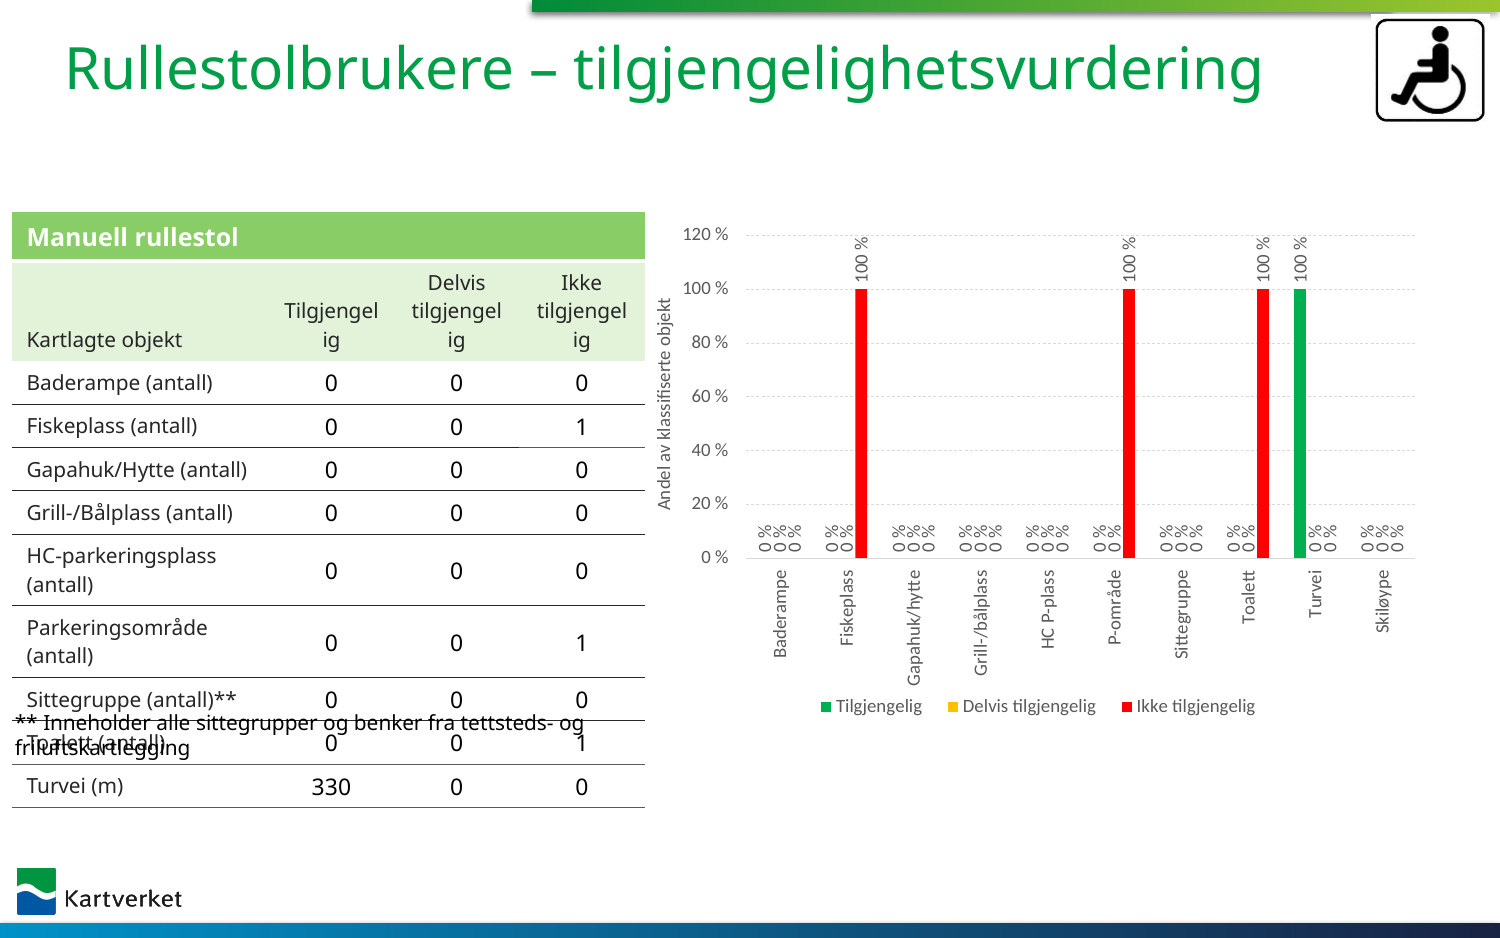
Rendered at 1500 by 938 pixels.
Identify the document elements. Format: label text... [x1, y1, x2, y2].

table_cell Ikke tilgjengelig [519, 263, 638, 361]
table_cell 0 [519, 768, 645, 807]
table_cell 0 [394, 768, 519, 807]
table_cell 0 [519, 361, 638, 404]
table_cell 0 [519, 678, 638, 702]
table_cell Tilgjengelig [269, 263, 394, 361]
table_cell 0 [519, 535, 638, 605]
table_cell 0 [394, 678, 519, 702]
table_cell 0 [519, 491, 638, 534]
table_cell Delvis tilgjengelig [394, 263, 519, 361]
table_cell 0 [394, 606, 519, 677]
table_cell Sittegruppe (antall)** [12, 678, 269, 702]
table_cell Gapahuk/Hytte (antall) [12, 448, 269, 490]
table_cell 0 [519, 448, 638, 490]
table_cell 0 [269, 606, 394, 677]
table_cell Baderampe (antall) [12, 361, 269, 404]
text_box Rullestolbrukere – tilgjengelighetsvurdering [49, 12, 1372, 109]
table_cell 0 [269, 361, 394, 404]
table_cell 330 [269, 768, 394, 807]
text_box ** Inneholder alle sittegrupper og benker fra tettsteds- og friluftskartlegging [0, 702, 745, 768]
table_cell Fiskeplass (antall) [12, 405, 269, 447]
table_cell 1 [519, 606, 638, 677]
table_cell Parkeringsområde (antall) [12, 606, 269, 677]
table_cell Kartlagte objekt [12, 263, 269, 361]
table_cell 0 [394, 361, 519, 404]
table_cell 0 [394, 535, 519, 605]
table_cell HC-parkeringsplass (antall) [12, 535, 269, 605]
table_cell Turvei (m) [12, 768, 269, 807]
table_cell 0 [269, 678, 394, 702]
picture [643, 218, 1427, 728]
table_cell Grill-/Bålplass (antall) [12, 491, 269, 534]
table_cell 0 [394, 448, 519, 490]
table_cell 0 [394, 491, 519, 534]
table_cell 0 [269, 535, 394, 605]
table_cell 0 [394, 405, 519, 447]
table_cell 0 [269, 491, 394, 534]
table_cell 0 [269, 405, 394, 447]
picture [1371, 13, 1491, 127]
table_header Manuell rullestol [12, 212, 645, 259]
table_cell 0 [269, 448, 394, 490]
table_cell 1 [519, 405, 638, 447]
